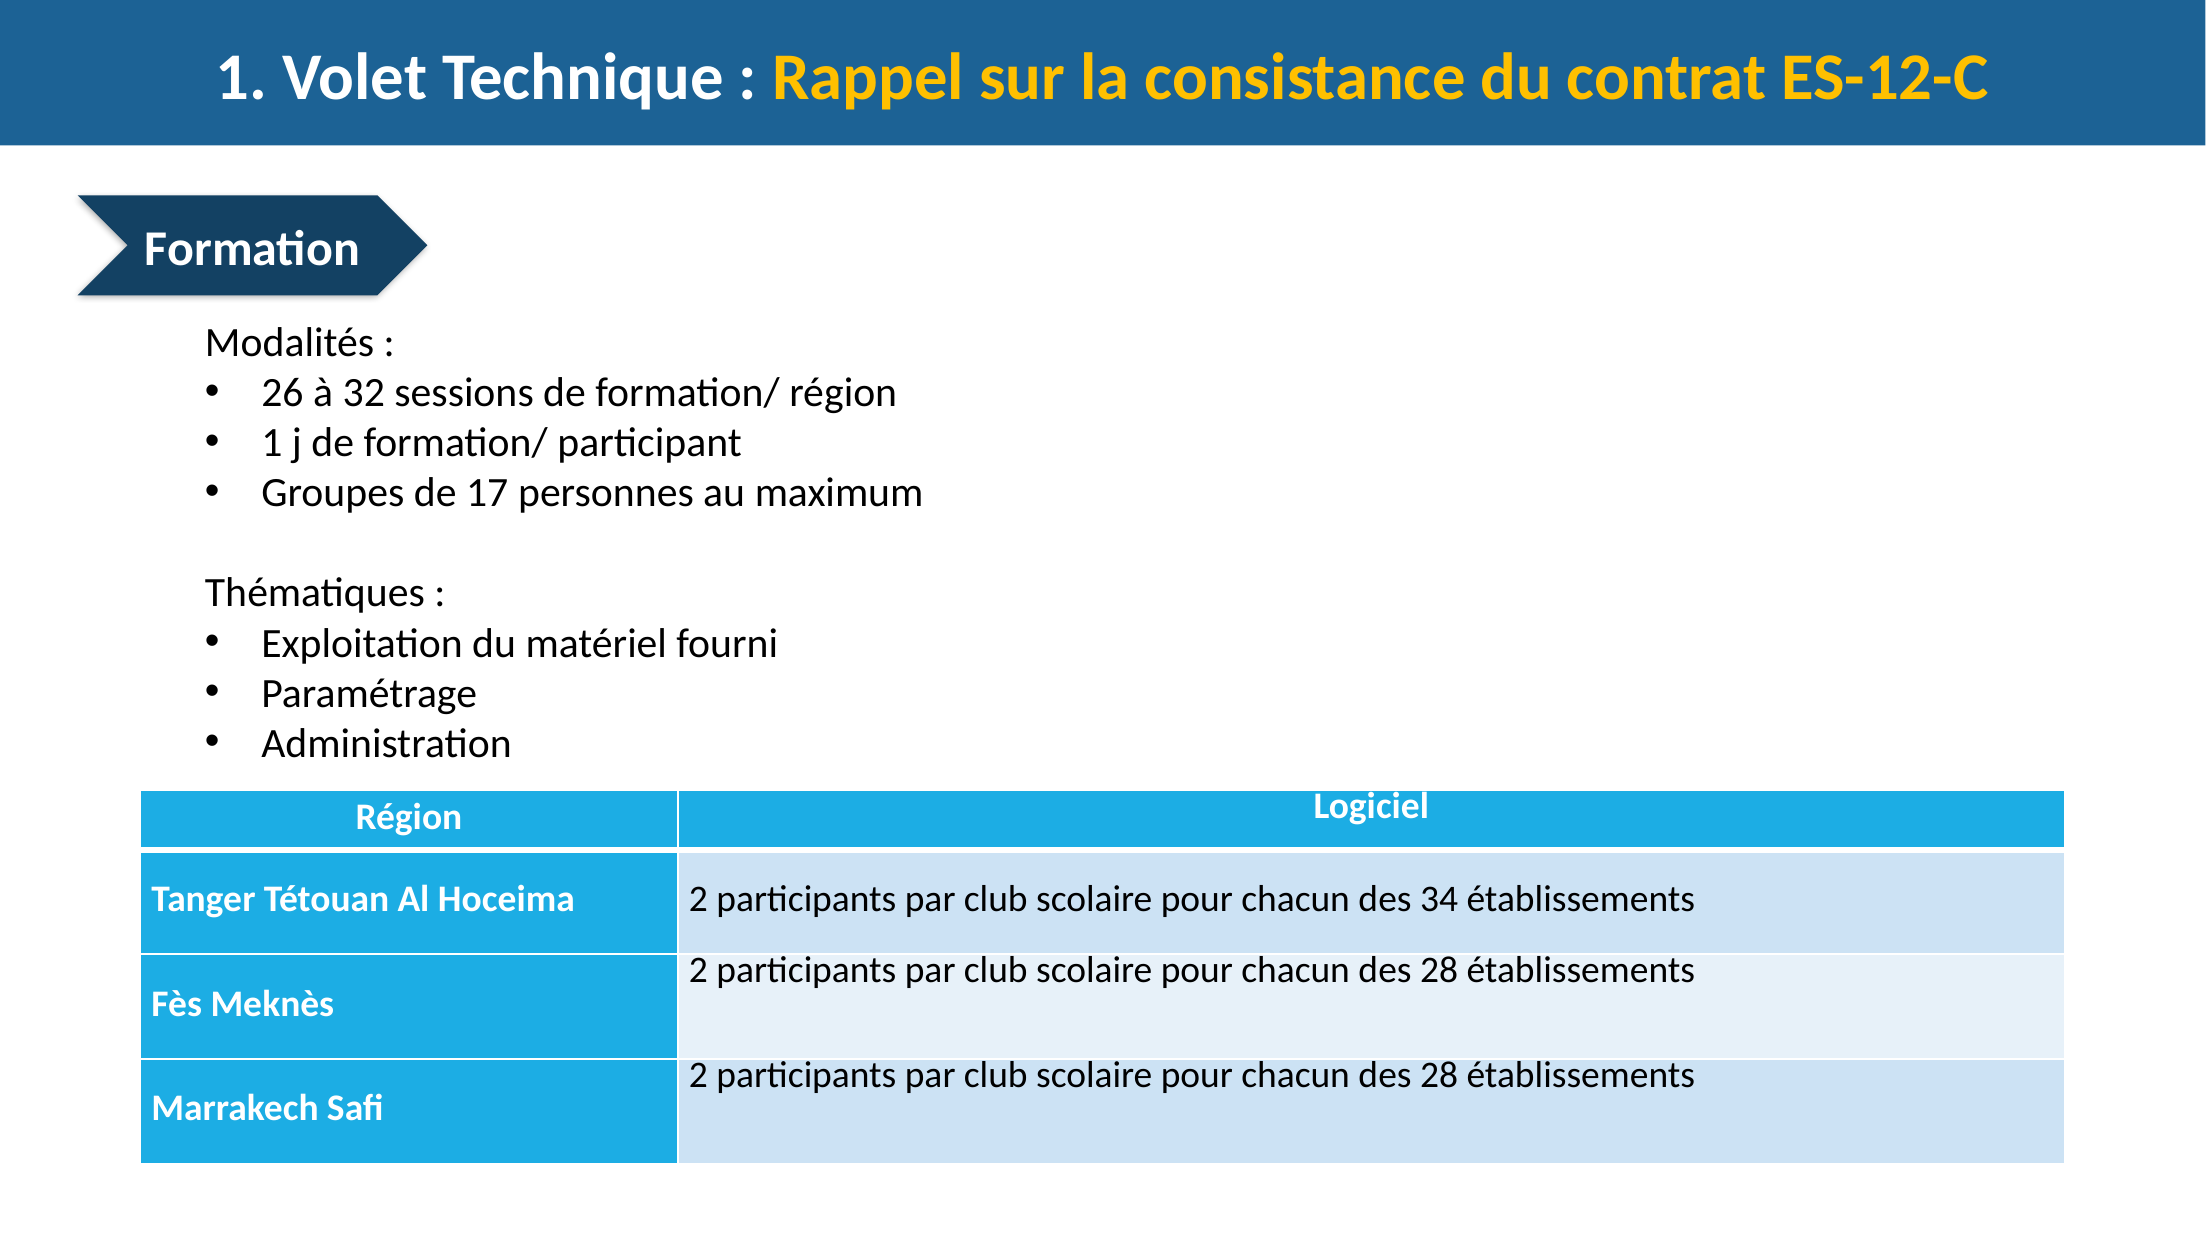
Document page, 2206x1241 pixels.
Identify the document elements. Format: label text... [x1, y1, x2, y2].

table_cell Marrakech Safi [141, 1060, 677, 1163]
text_box 1. Volet Technique : Rappel sur la consistance du contrat ES-12-C [0, 0, 2206, 147]
table_header Région [141, 791, 677, 847]
text_box Formation [77, 195, 428, 296]
table_cell Fès Meknès [141, 955, 677, 1058]
table_cell 2 participants par club scolaire pour chacun des 34 établissements [679, 853, 2064, 953]
table_cell 2 participants par club scolaire pour chacun des 28 établissements [679, 1060, 2064, 1163]
table_cell 2 participants par club scolaire pour chacun des 28 établissements [679, 955, 2064, 1058]
table_header Logiciel [679, 791, 2064, 847]
text_box Modalités : 26 à 32 sessions de formation/ région 1 j de formation/ participant Groupes de 17 personnes au maximum Thématiques : Exploitation du matériel fourni Paramétrage Administration [190, 307, 1766, 773]
table_cell Tanger Tétouan Al Hoceima [141, 853, 677, 953]
